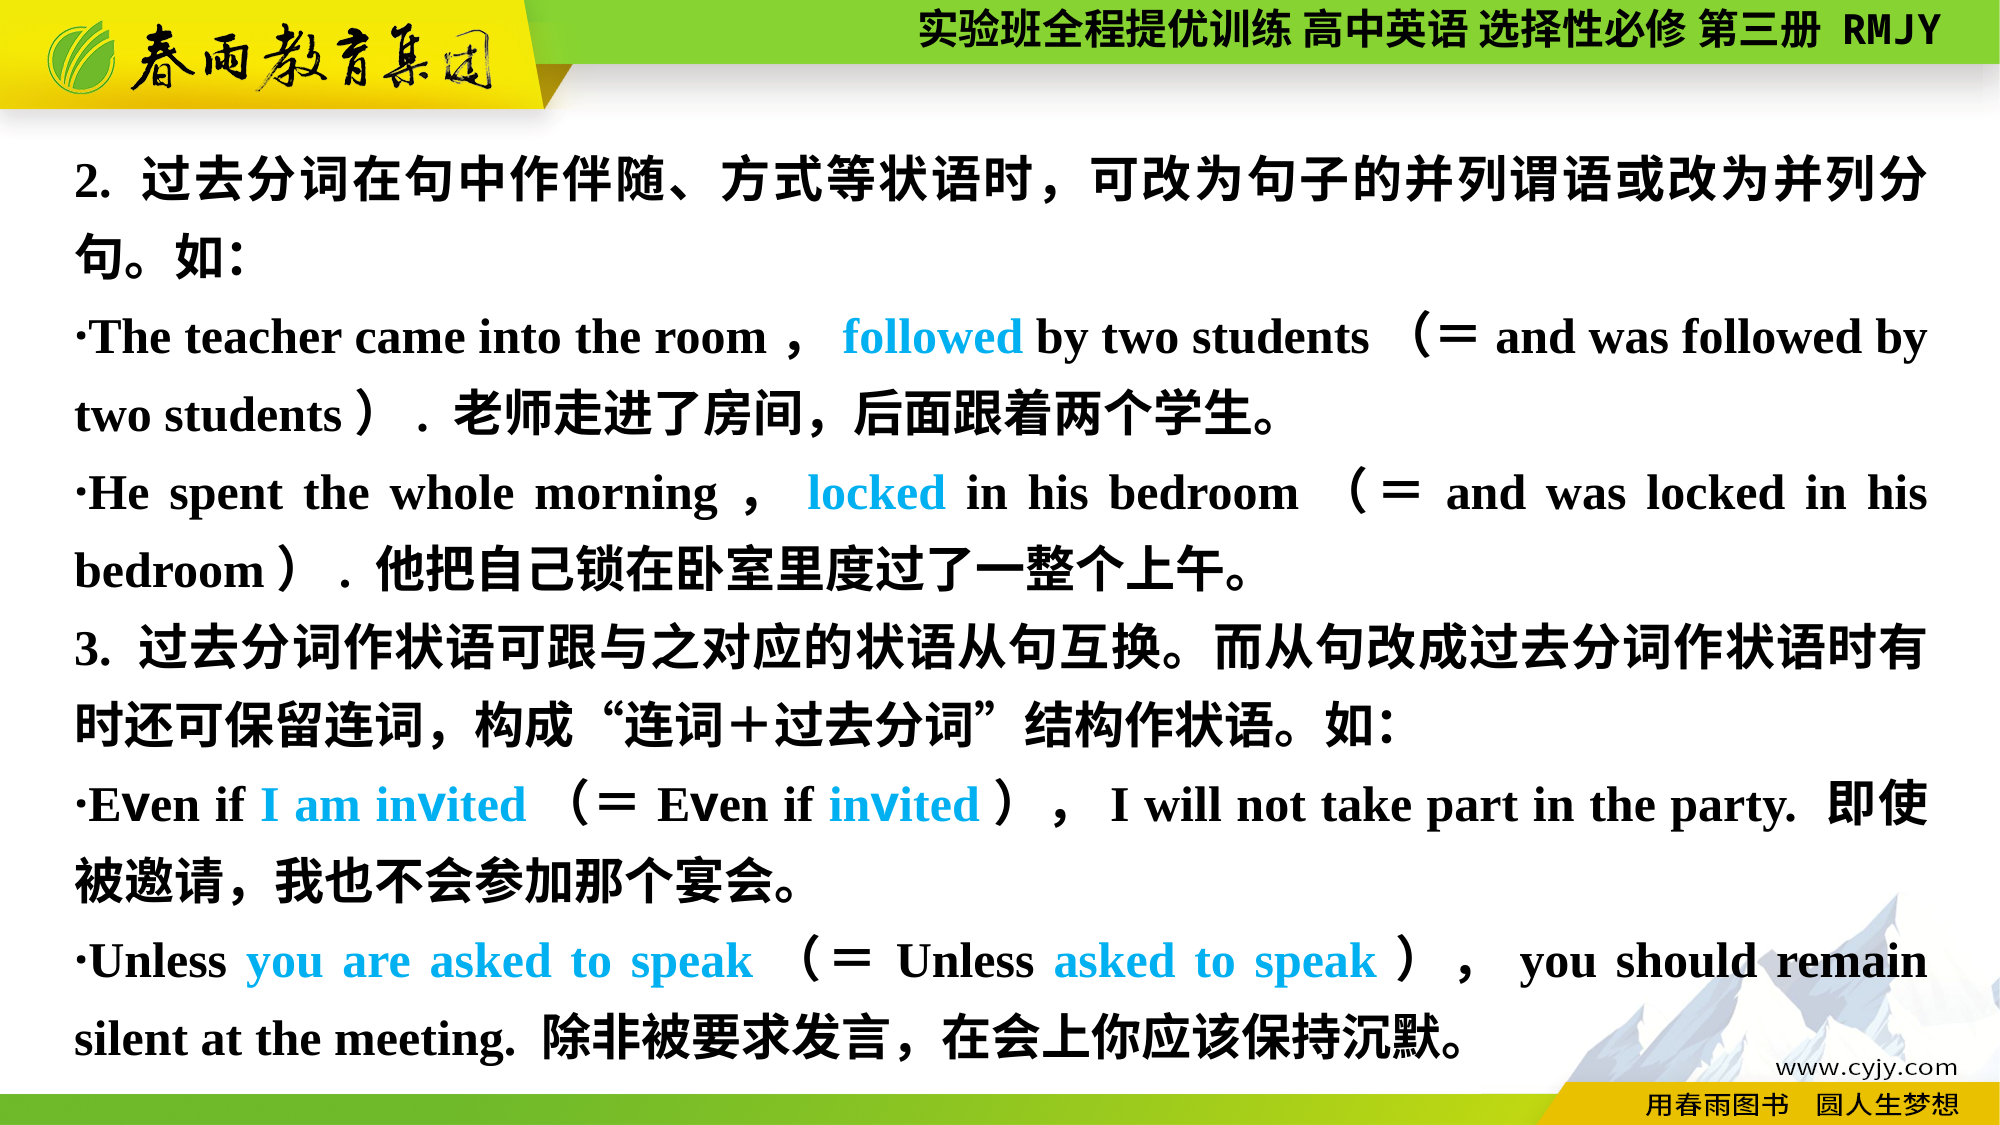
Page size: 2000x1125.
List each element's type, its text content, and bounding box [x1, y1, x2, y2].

picture [0, 0, 2000, 1125]
list 2. 过去分词在句中作伴随、方式等状语时，可改为句子的并列谓语或改为并列分句。如： ·The teacher came into the room，followed by two students（＝and was followed by two students）. 老师走进了房间，后面跟着两个学生。 ·He spent the whole morning，locked in his bedroom（＝and was locked in his bedroom）. 他把自己锁在卧室里度过了一整个上午。 3. 过去分词作状语可跟与之对应的状语从句互换。而从句改成过去分词作状语时有时还可保留连词，构成“连词＋过去分词”结构作状语。如： ·Even if I am invited（＝Even if invited），I will not take part in the party. 即使被邀请，我也不会参加那个宴会。 ·Unless you are asked to speak（＝Unless asked to speak），you should remain silent at the meeting. 除非被要求发言，在会上你应该保持沉默。 [59, 122, 1944, 1075]
